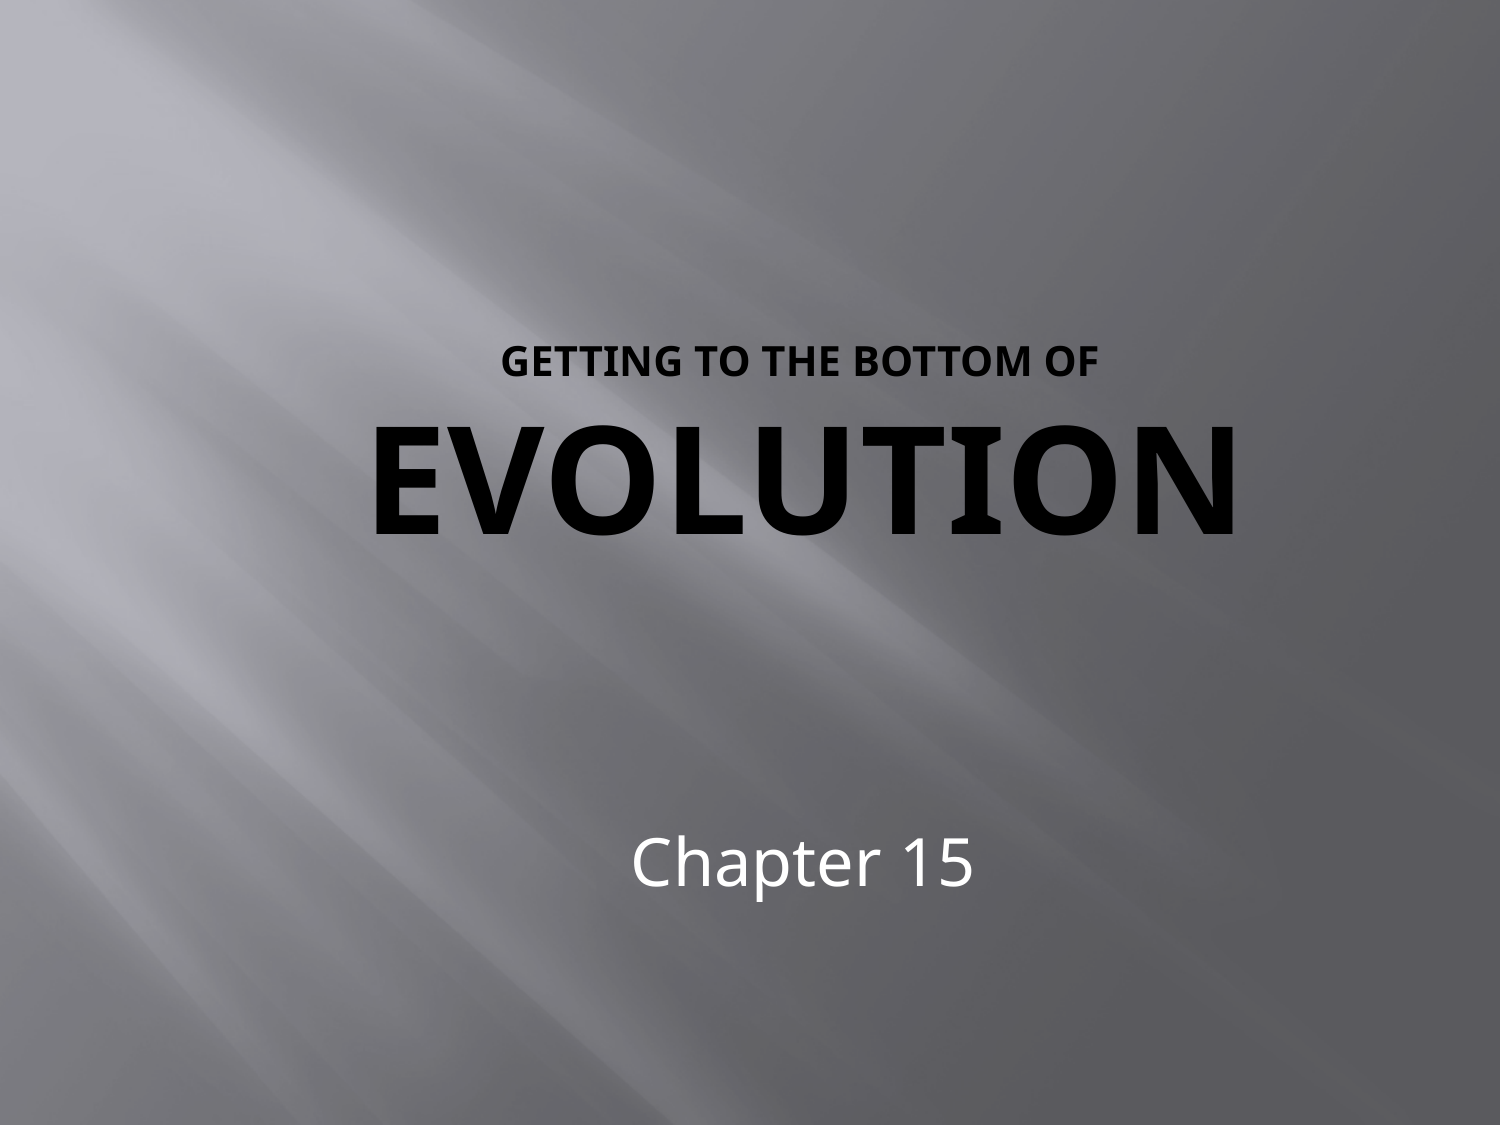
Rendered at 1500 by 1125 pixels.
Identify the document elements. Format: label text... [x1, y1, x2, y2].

text_box Chapter 15 [616, 812, 991, 908]
title Getting to the Bottom of Evolution [125, 324, 1475, 625]
